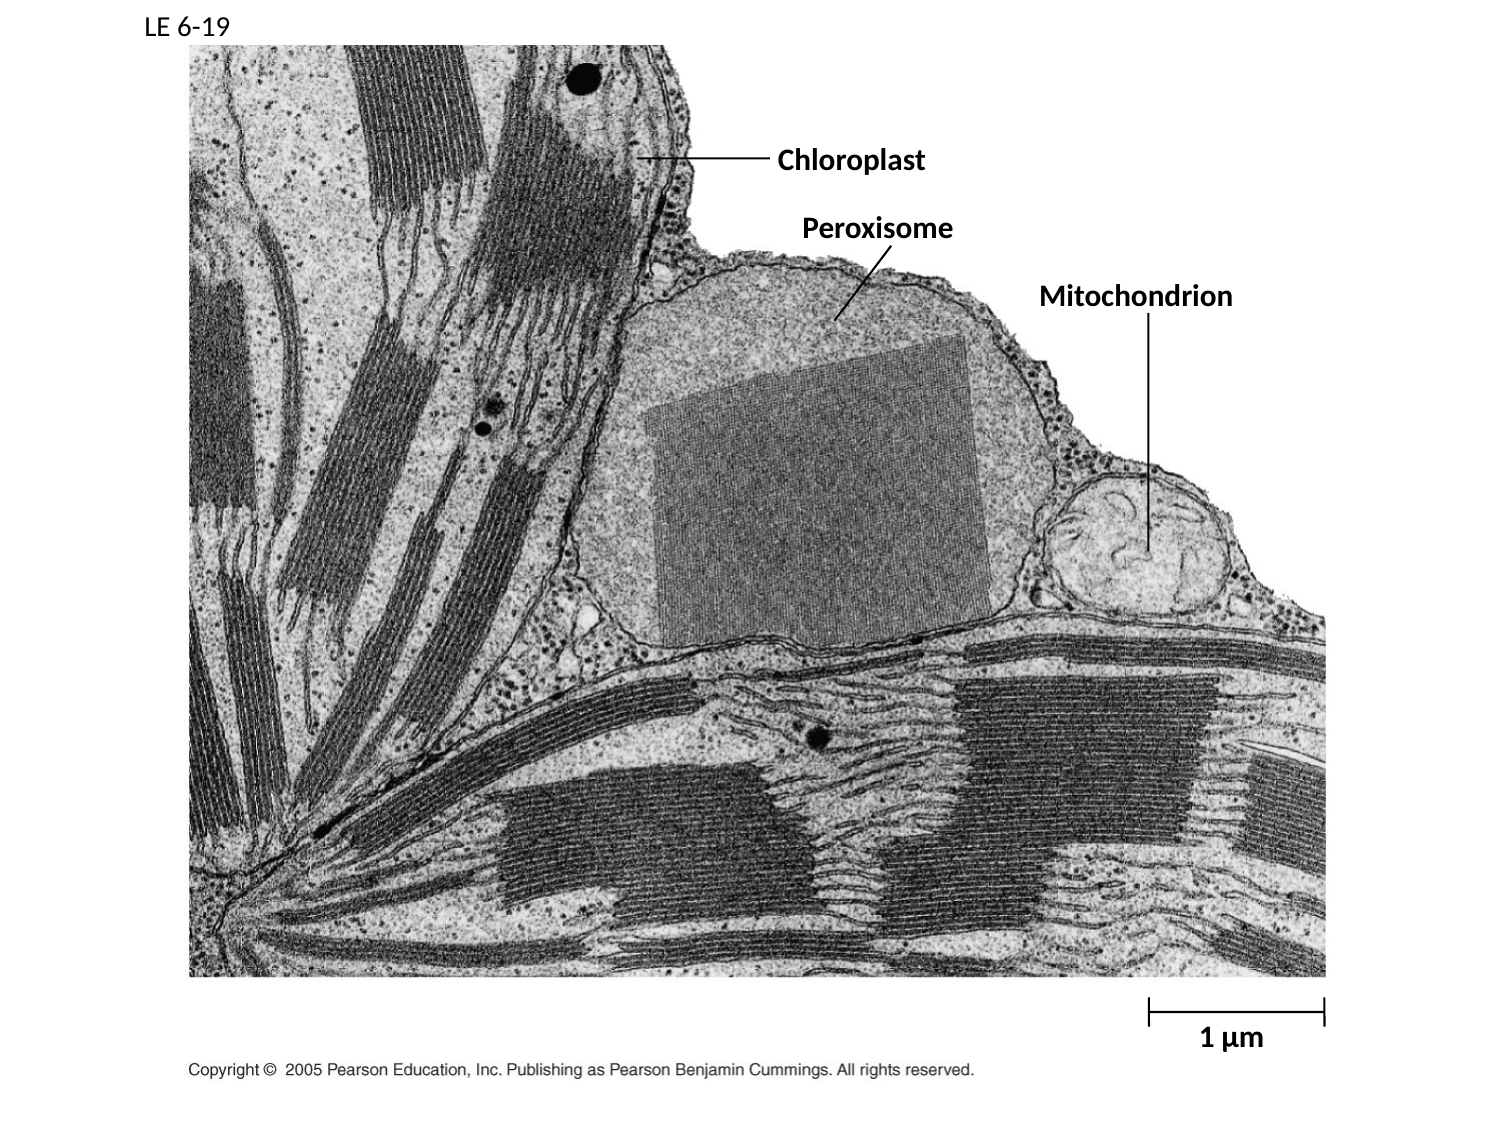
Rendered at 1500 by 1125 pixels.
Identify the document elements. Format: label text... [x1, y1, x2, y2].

title LE 6-19 [24, 0, 350, 50]
picture [160, 36, 1340, 1088]
